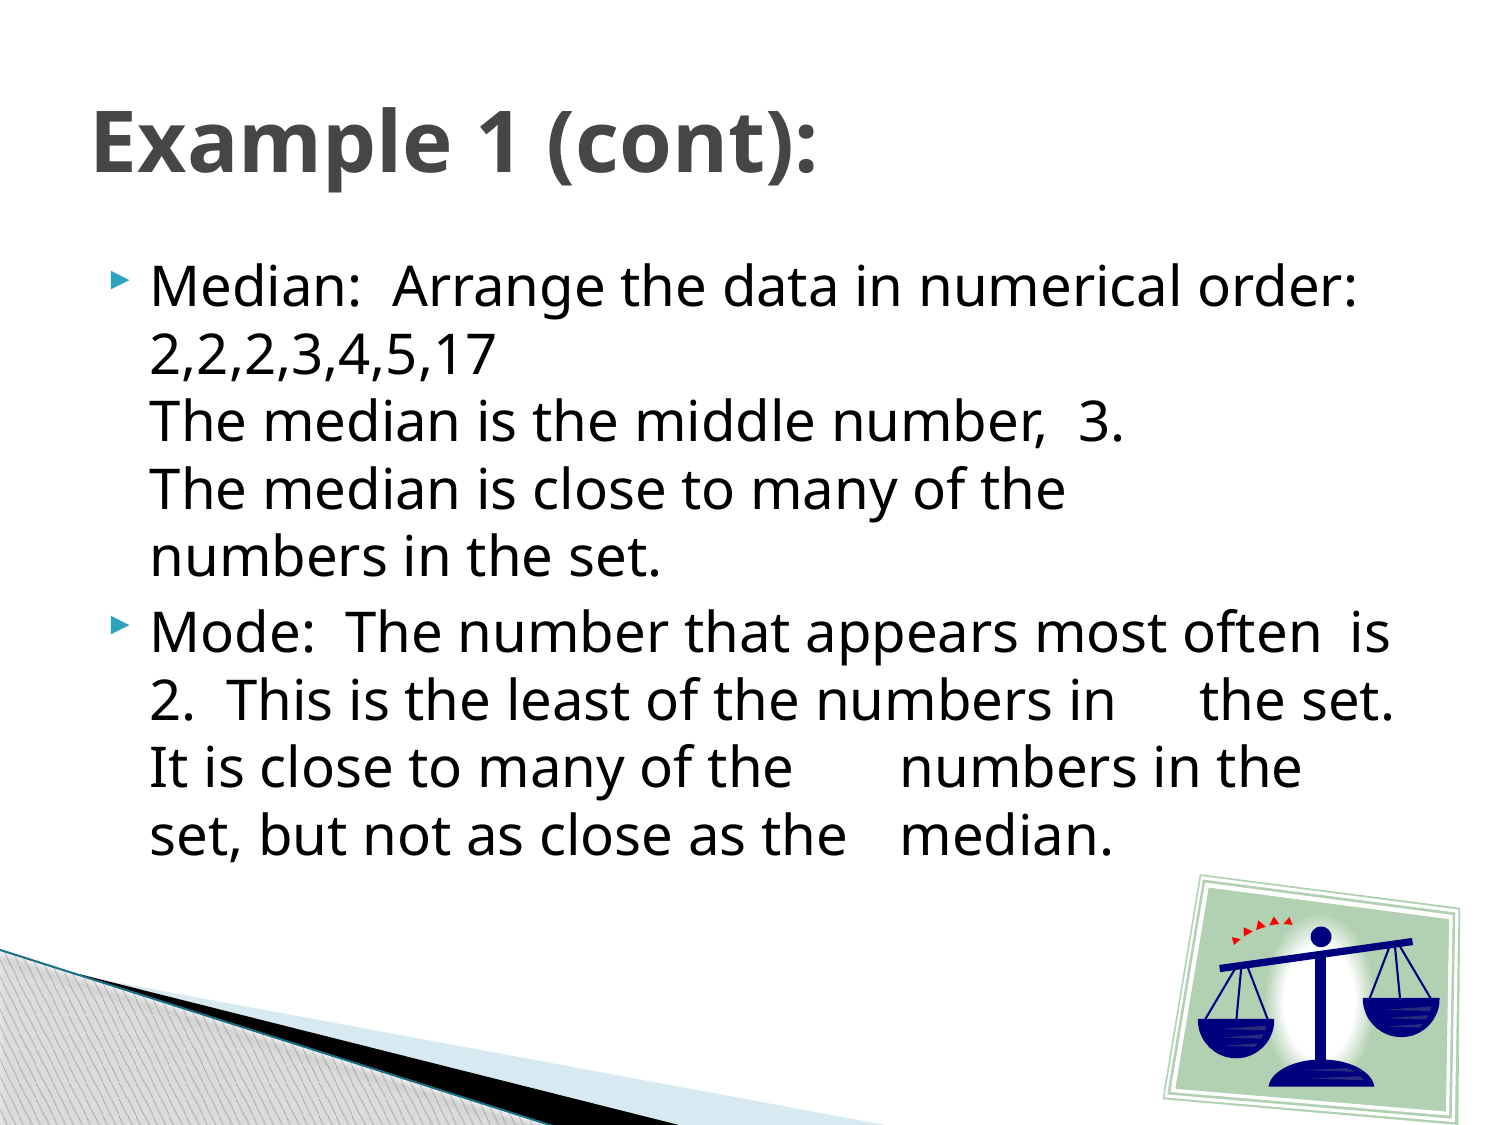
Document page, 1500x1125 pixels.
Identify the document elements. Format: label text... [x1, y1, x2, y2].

list Median: Arrange the data in numerical order: 2,2,2,3,4,5,17 The median is the middle number, 3. The median is close to many of the numbers in the set. Mode: The number that appears most often is 2. This is the least of the numbers in the set. It is close to many of the numbers in the set, but not as close as the median. [75, 243, 1425, 986]
picture [1162, 873, 1461, 1125]
title Example 1 (cont): [75, 45, 1425, 233]
